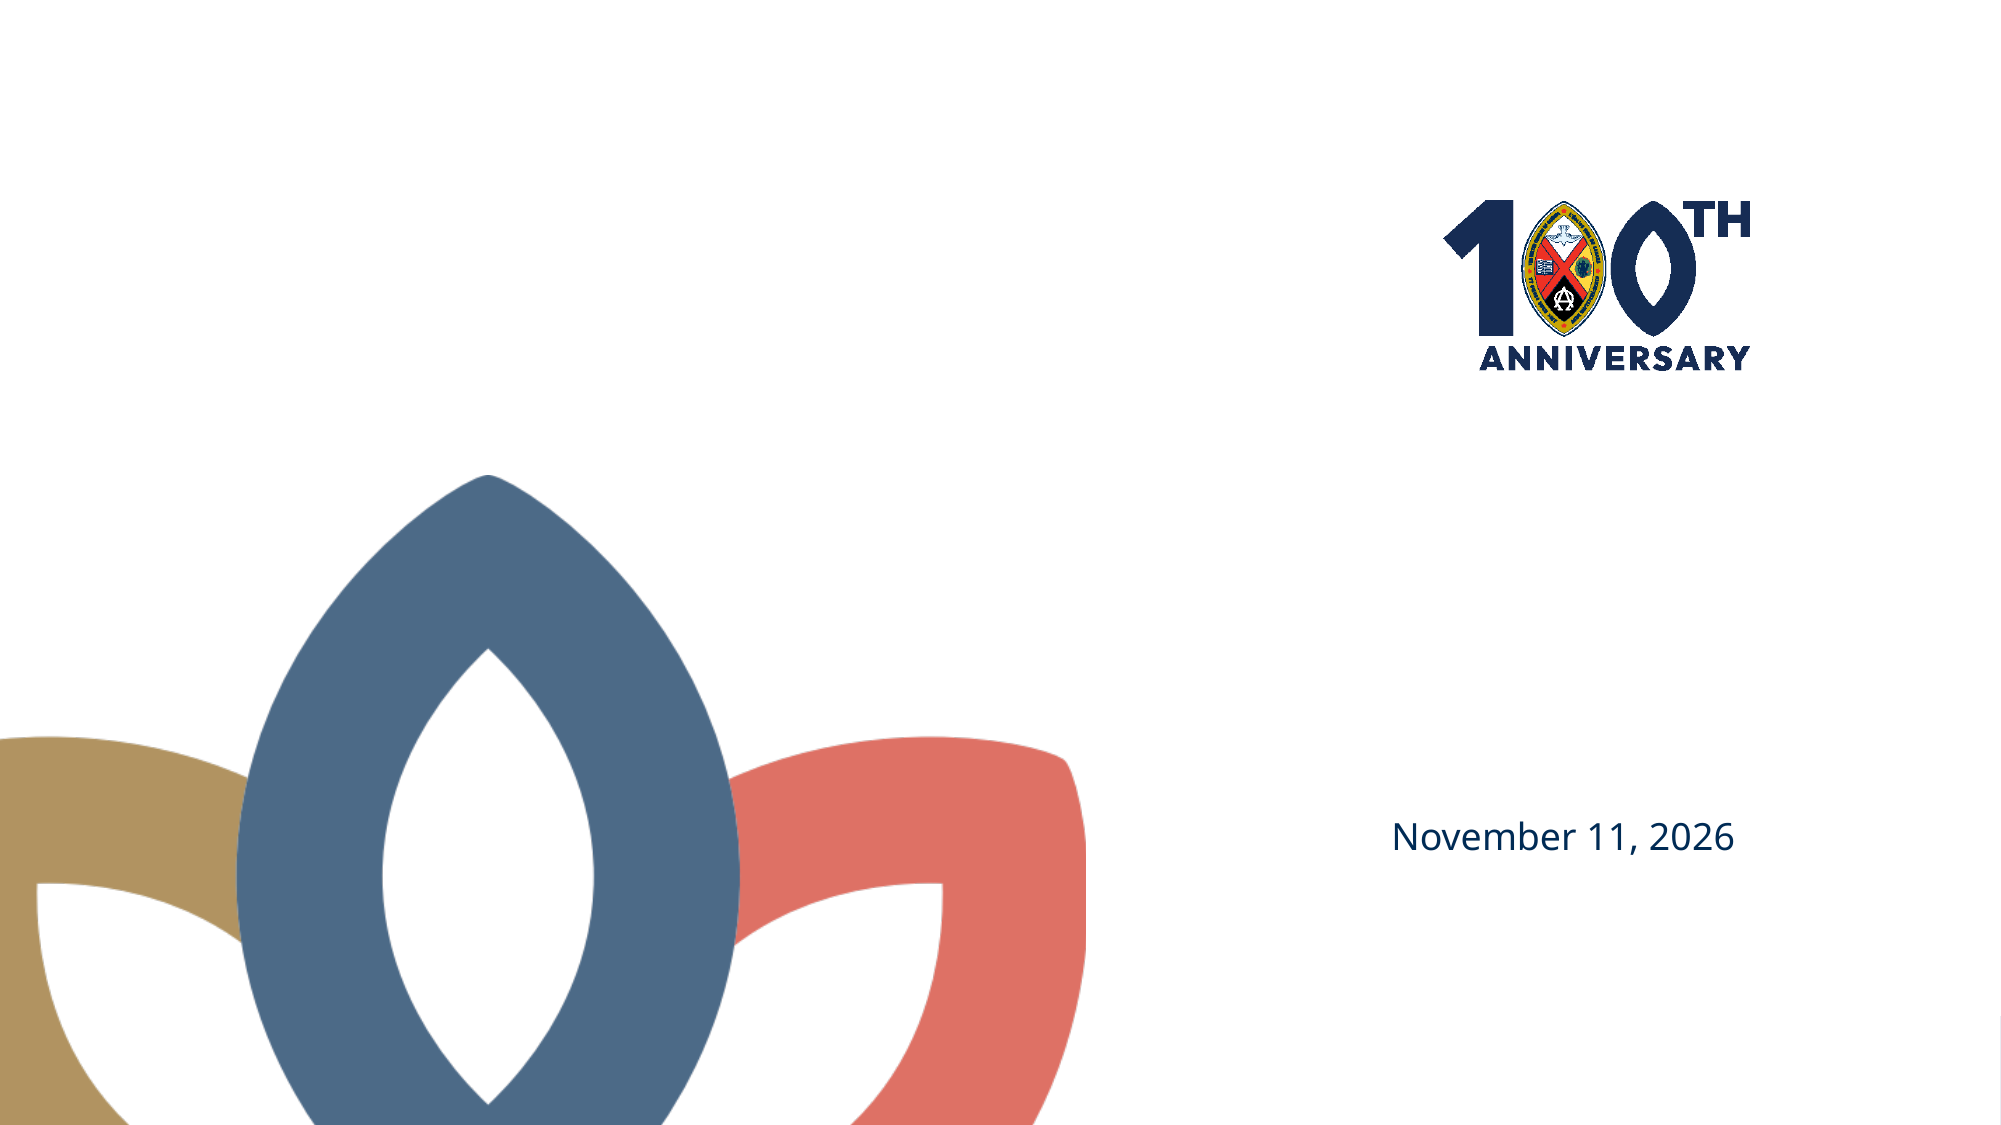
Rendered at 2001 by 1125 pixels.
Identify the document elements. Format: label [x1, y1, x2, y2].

picture [1443, 200, 1750, 371]
